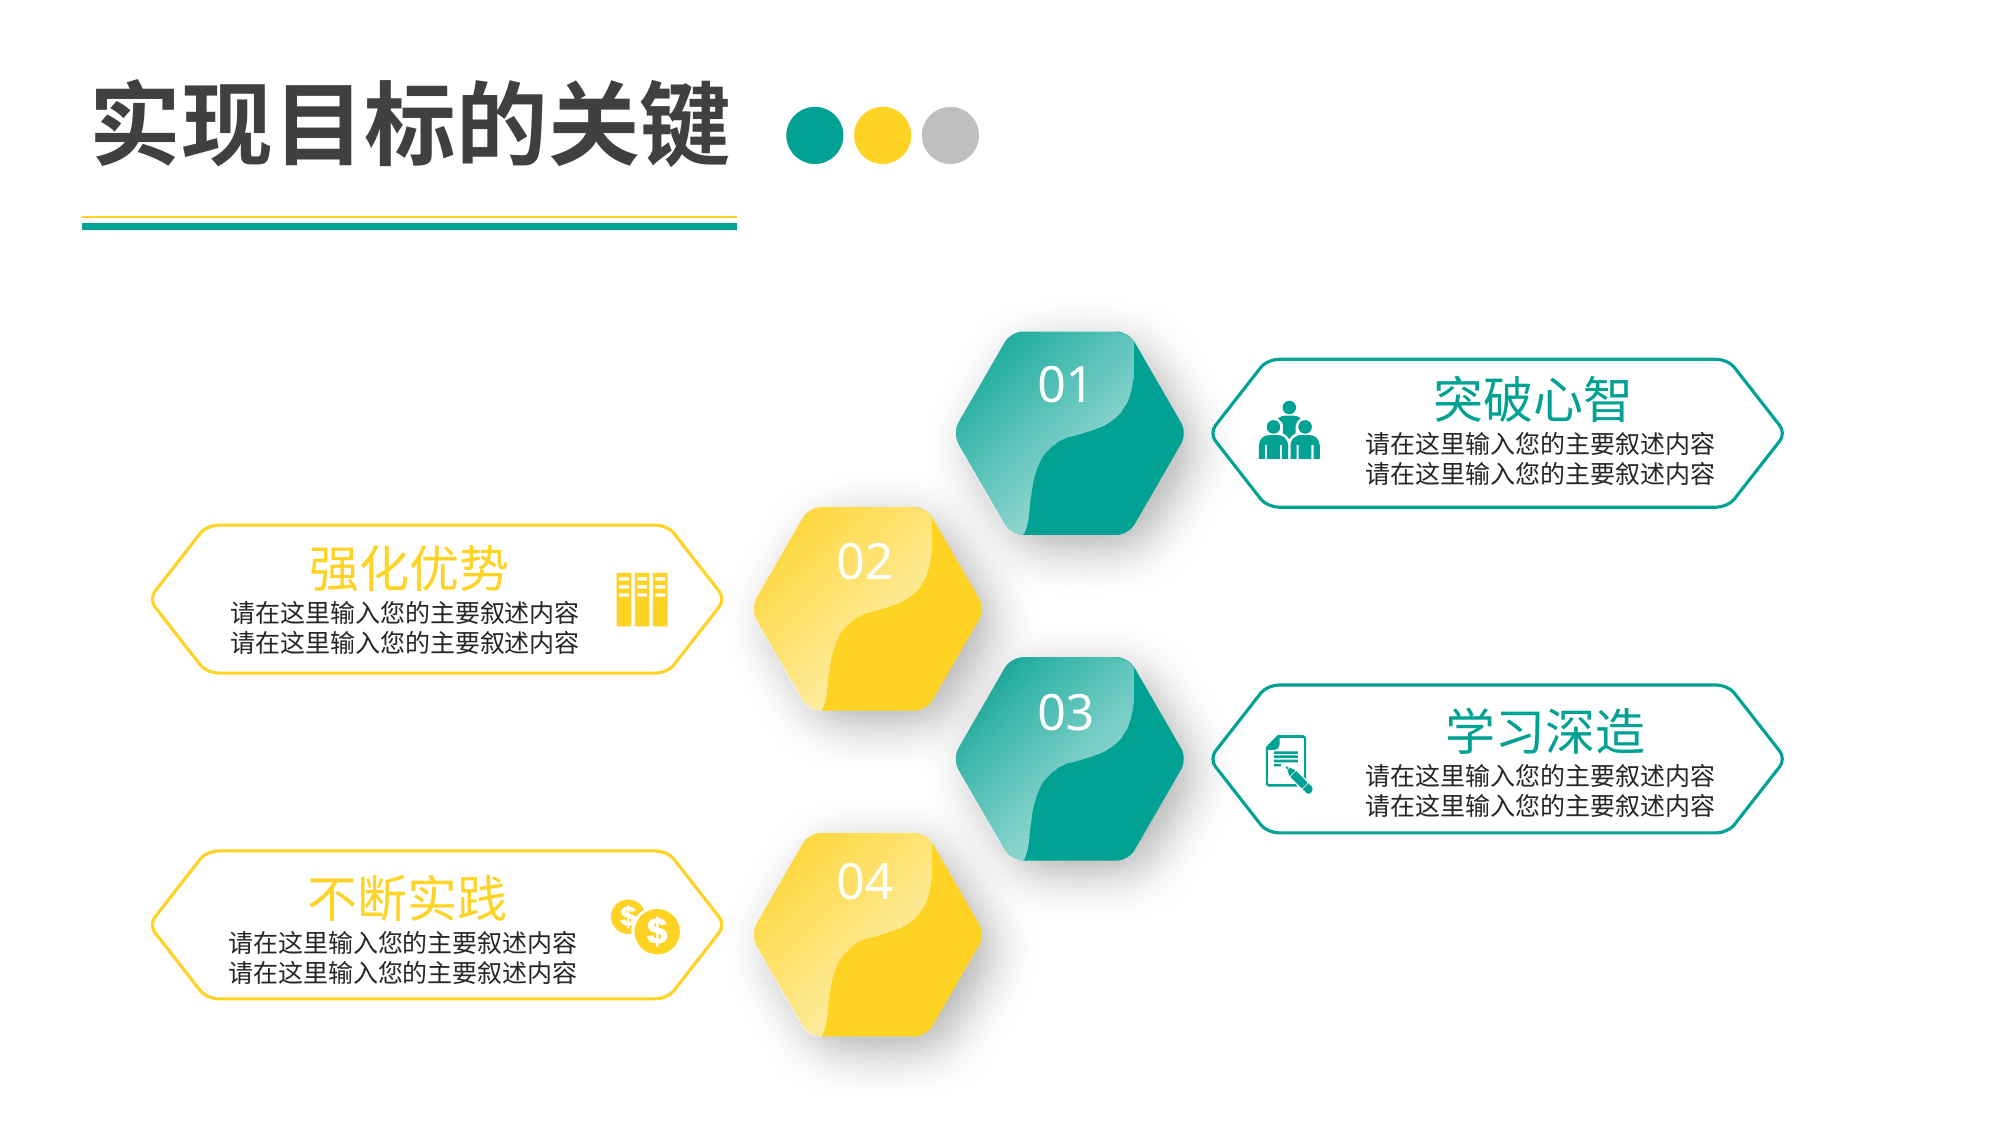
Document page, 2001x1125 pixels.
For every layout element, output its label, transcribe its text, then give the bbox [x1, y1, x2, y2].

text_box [781, 101, 985, 170]
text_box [955, 331, 1185, 535]
text_box 实现目标的关键 [75, 60, 747, 185]
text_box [81, 216, 738, 227]
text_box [1212, 359, 1783, 579]
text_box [752, 507, 983, 711]
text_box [152, 525, 722, 748]
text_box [152, 850, 722, 1078]
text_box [955, 657, 1185, 861]
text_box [1212, 684, 1783, 911]
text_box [752, 832, 983, 1037]
